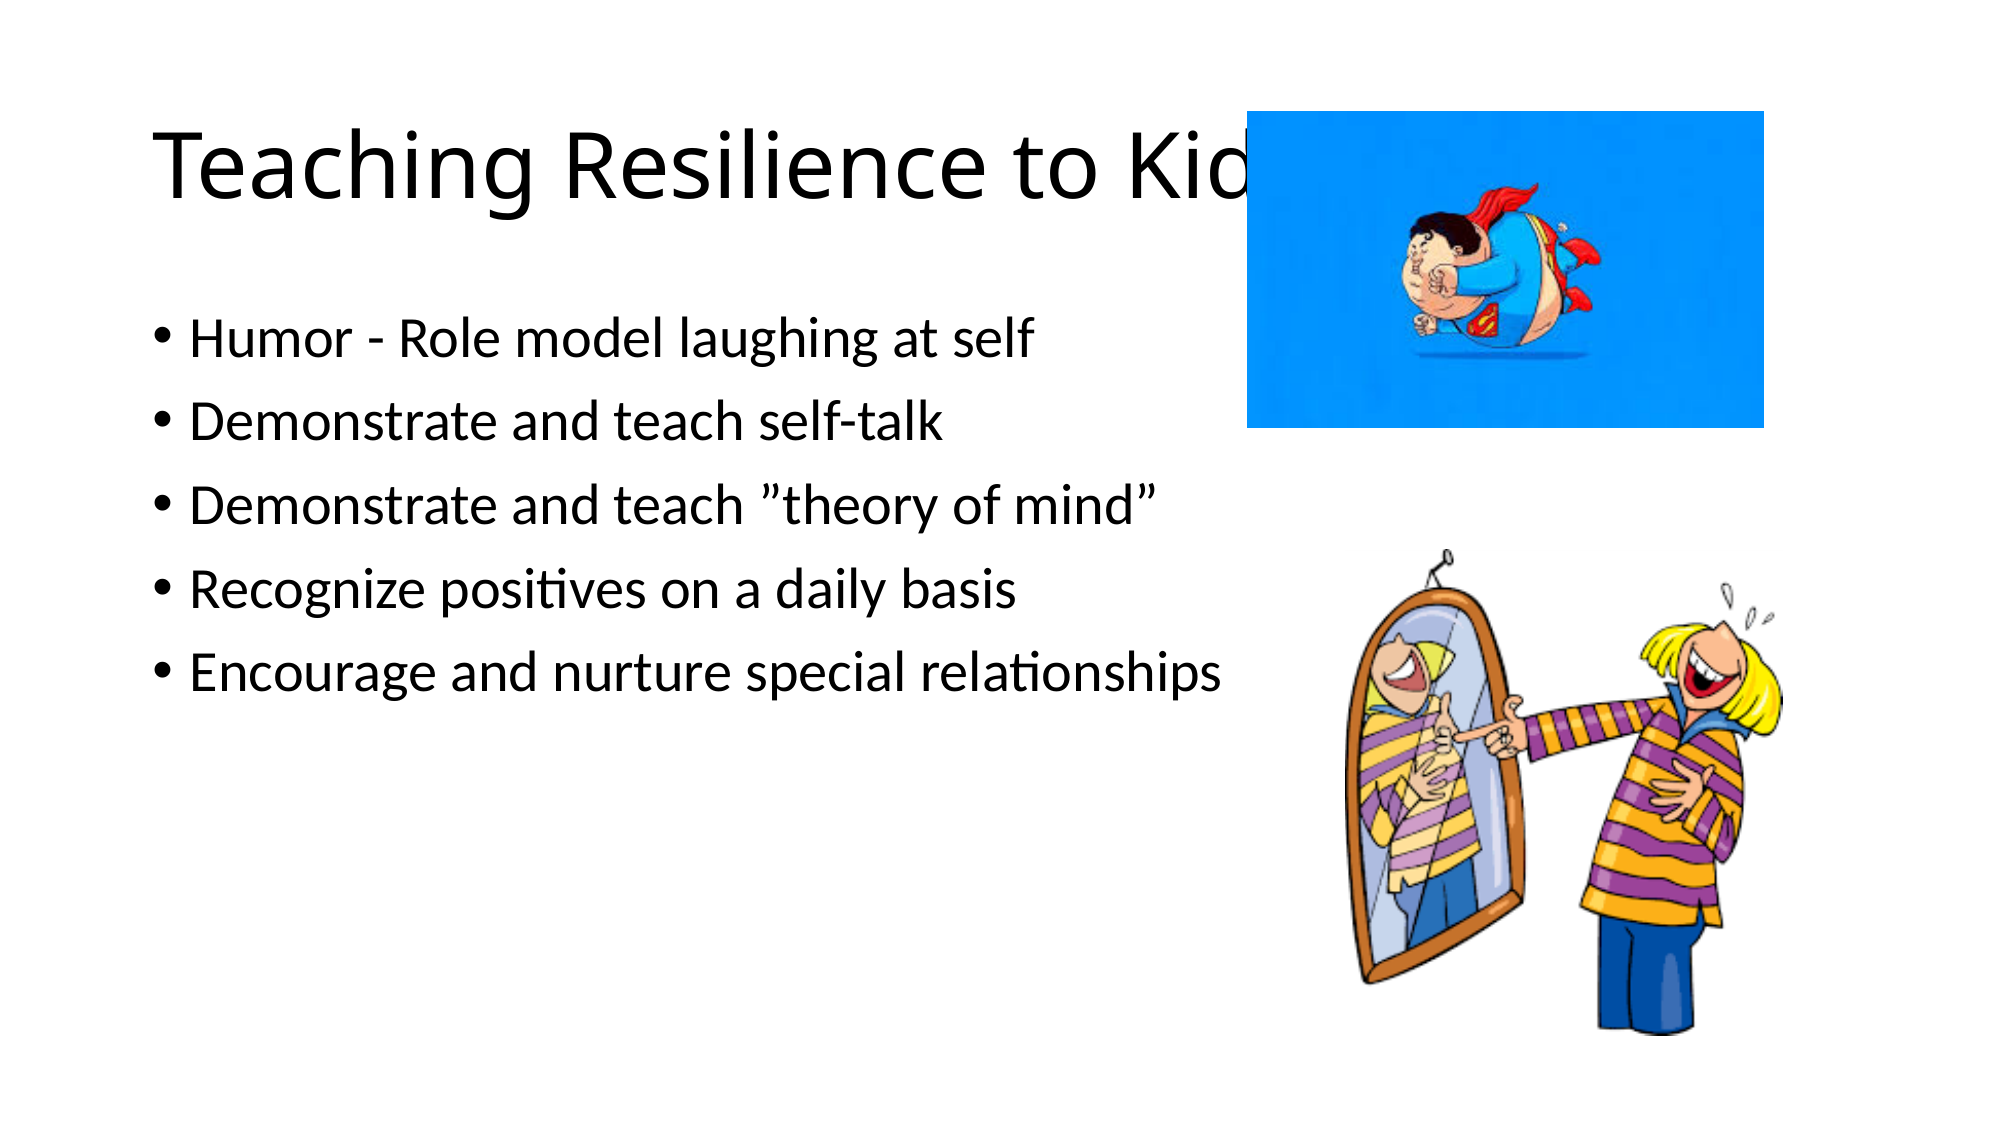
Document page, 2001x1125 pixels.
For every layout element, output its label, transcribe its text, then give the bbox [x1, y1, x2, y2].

picture [1247, 111, 1764, 428]
title Teaching Resilience to Kids [137, 59, 1863, 278]
list Humor - Role model laughing at self Demonstrate and teach self-talk Demonstrate and teach ”theory of mind” Recognize positives on a daily basis Encourage and nurture special relationships [137, 299, 1863, 1014]
picture [1345, 549, 1783, 1036]
